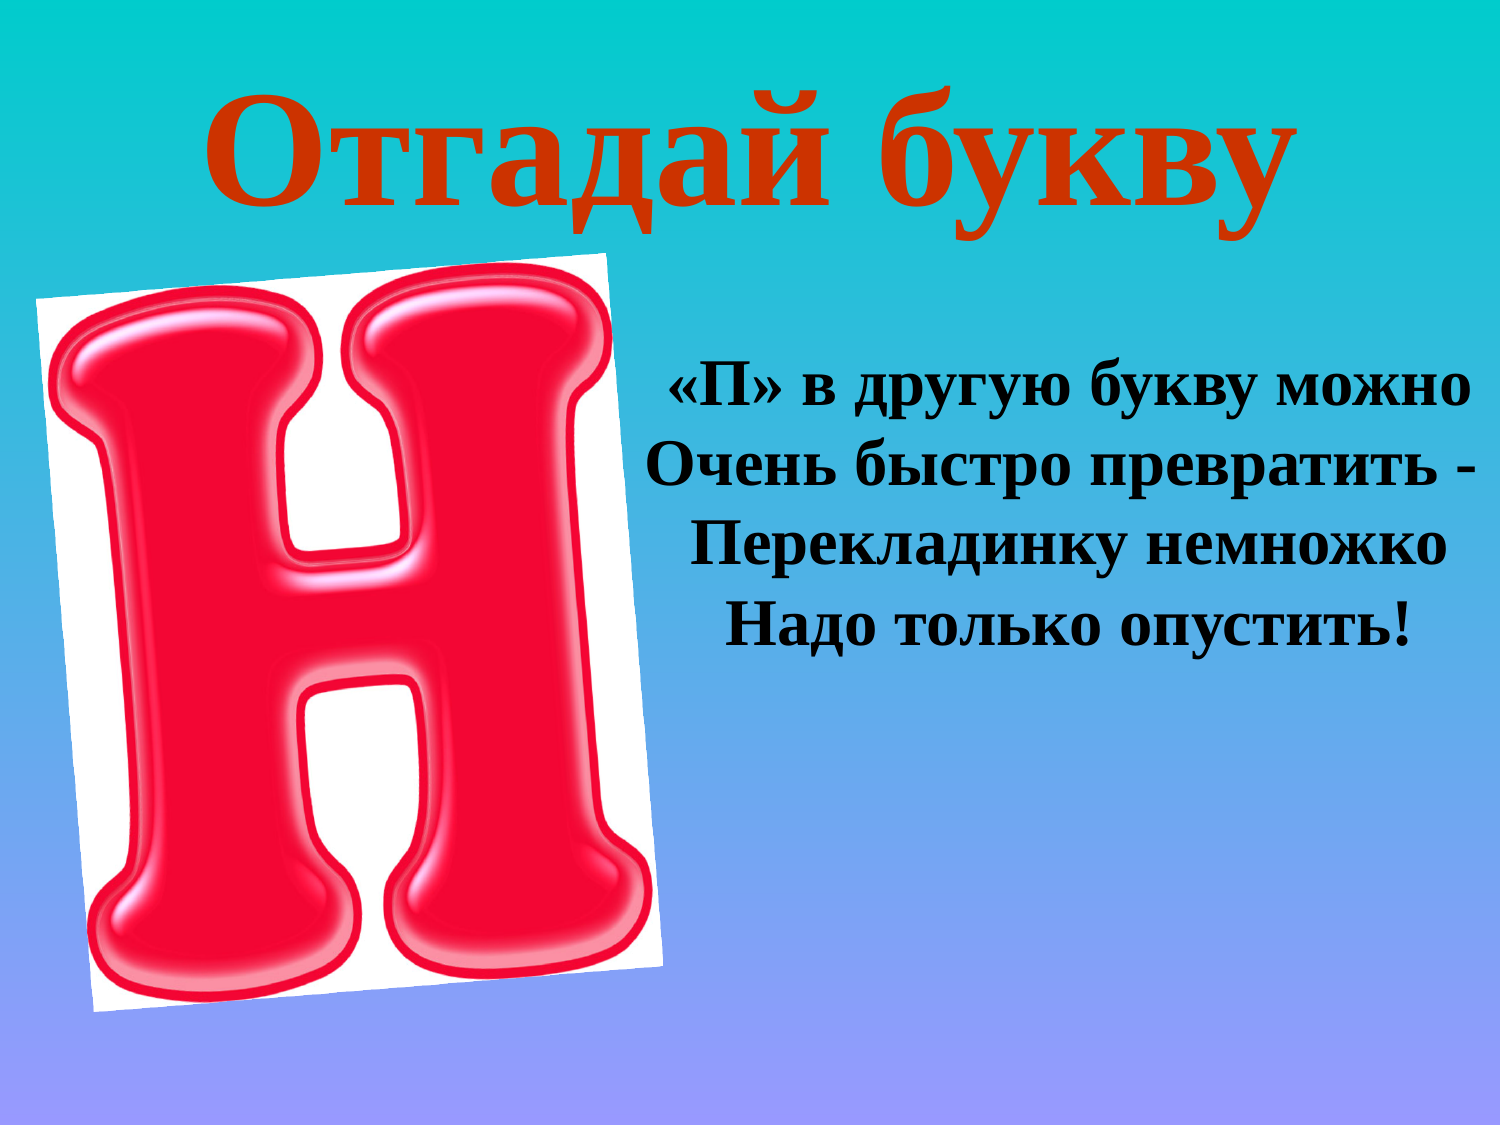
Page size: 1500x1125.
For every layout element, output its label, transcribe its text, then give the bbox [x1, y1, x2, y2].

picture [36, 254, 663, 1011]
list «П» в другую букву можно Очень быстро превратить - Перекладинку немножко Надо только опустить! [585, 331, 1500, 1125]
title Отгадай букву [75, 45, 1425, 233]
